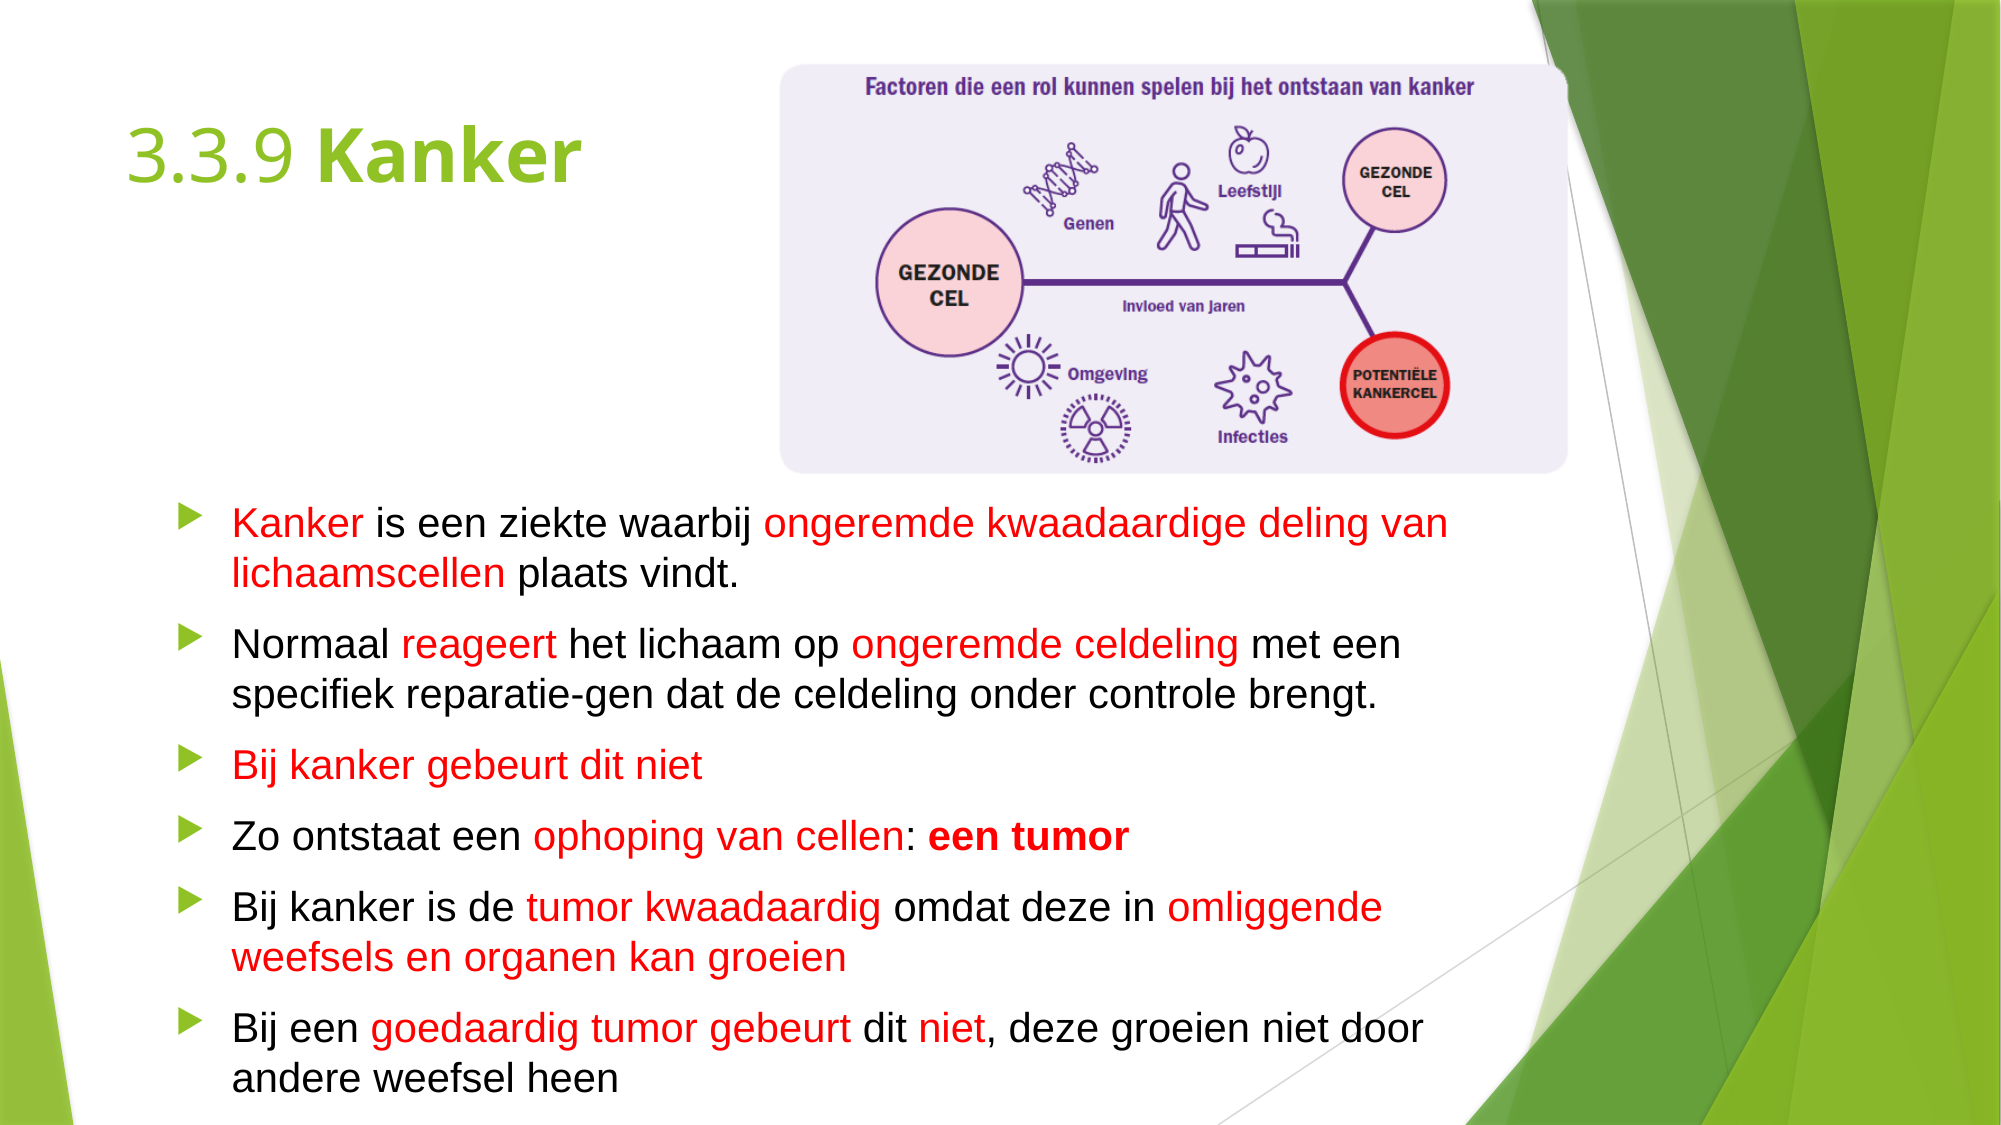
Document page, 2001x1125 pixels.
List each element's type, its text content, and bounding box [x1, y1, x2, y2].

list Kanker is een ziekte waarbij ongeremde kwaadaardige deling van lichaamscellen plaats vindt. Normaal reageert het lichaam op ongeremde celdeling met een specifiek reparatie-gen dat de celdeling onder controle brengt. Bij kanker gebeurt dit niet Zo ontstaat een ophoping van cellen: een tumor Bij kanker is de tumor kwaadaardig omdat deze in omliggende weefsels en organen kan groeien Bij een goedaardig tumor gebeurt dit niet, deze groeien niet door andere weefsel heen [160, 488, 1571, 1125]
title 3.3.9 Kanker [111, 99, 764, 317]
picture [769, 48, 1583, 489]
